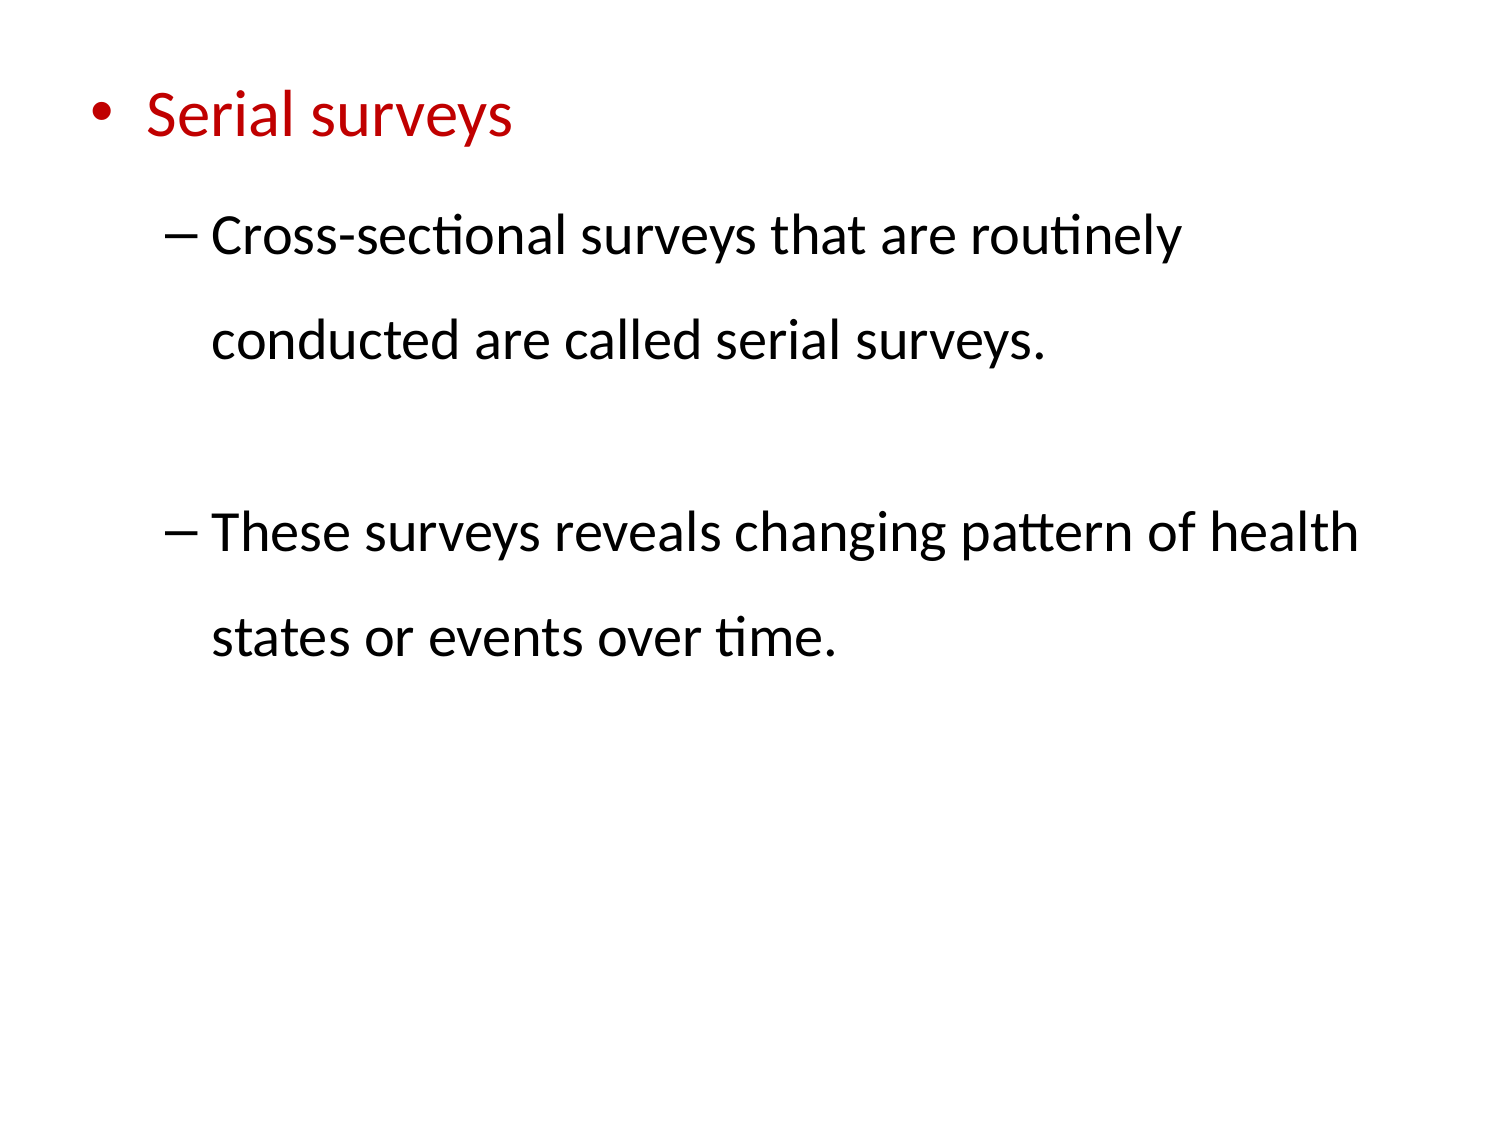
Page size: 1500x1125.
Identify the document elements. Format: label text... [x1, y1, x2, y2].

list Serial surveys Cross-sectional surveys that are routinely conducted are called serial surveys. These surveys reveals changing pattern of health states or events over time. [75, 62, 1388, 825]
